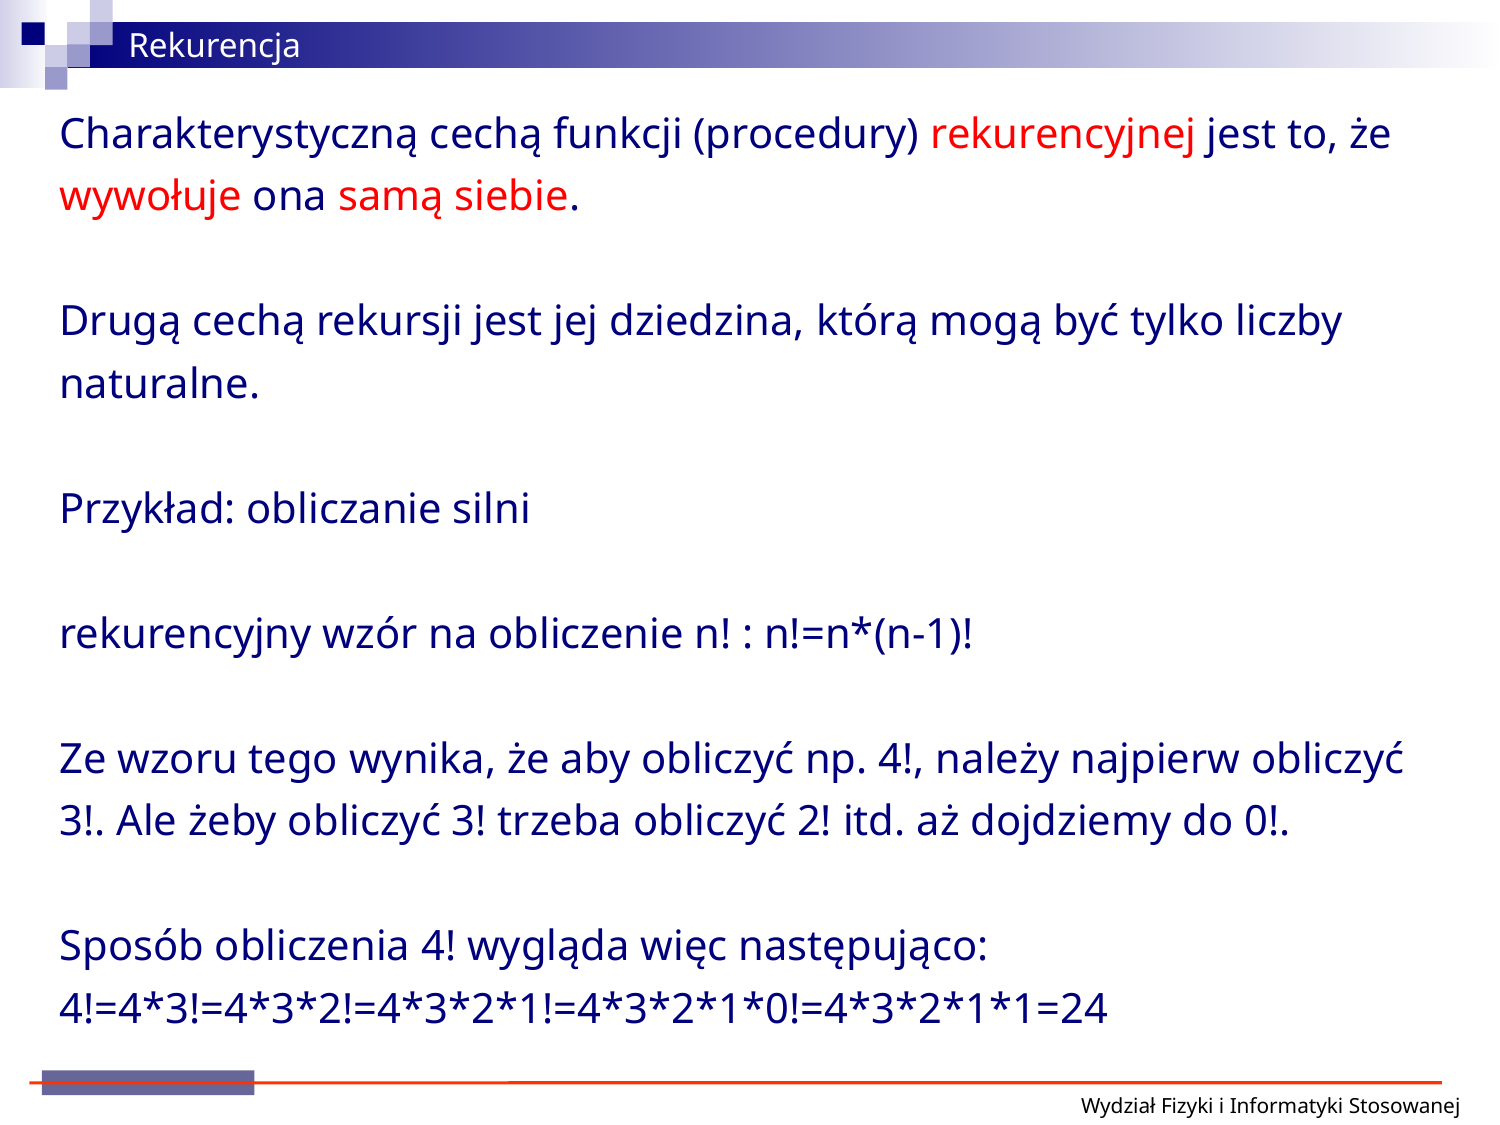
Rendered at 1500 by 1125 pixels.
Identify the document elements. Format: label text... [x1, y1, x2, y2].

text_box Rekurencja [113, 16, 749, 71]
text_box Wydział Fizyki i Informatyki Stosowanej [1066, 1084, 1476, 1125]
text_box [29, 1070, 1443, 1096]
text_box Charakterystyczną cechą funkcji (procedury) rekurencyjnej jest to, że wywołuje ona samą siebie. Drugą cechą rekursji jest jej dziedzina, którą mogą być tylko liczby naturalne. Przykład: obliczanie silni rekurencyjny wzór na obliczenie n! : n!=n*(n-1)! Ze wzoru tego wynika, że aby obliczyć np. 4!, należy najpierw obliczyć 3!. Ale żeby obliczyć 3! trzeba obliczyć 2! itd. aż dojdziemy do 0!. Sposób obliczenia 4! wygląda więc następująco: 4!=4*3!=4*3*2!=4*3*2*1!=4*3*2*1*0!=4*3*2*1*1=24 [44, 86, 1442, 1039]
